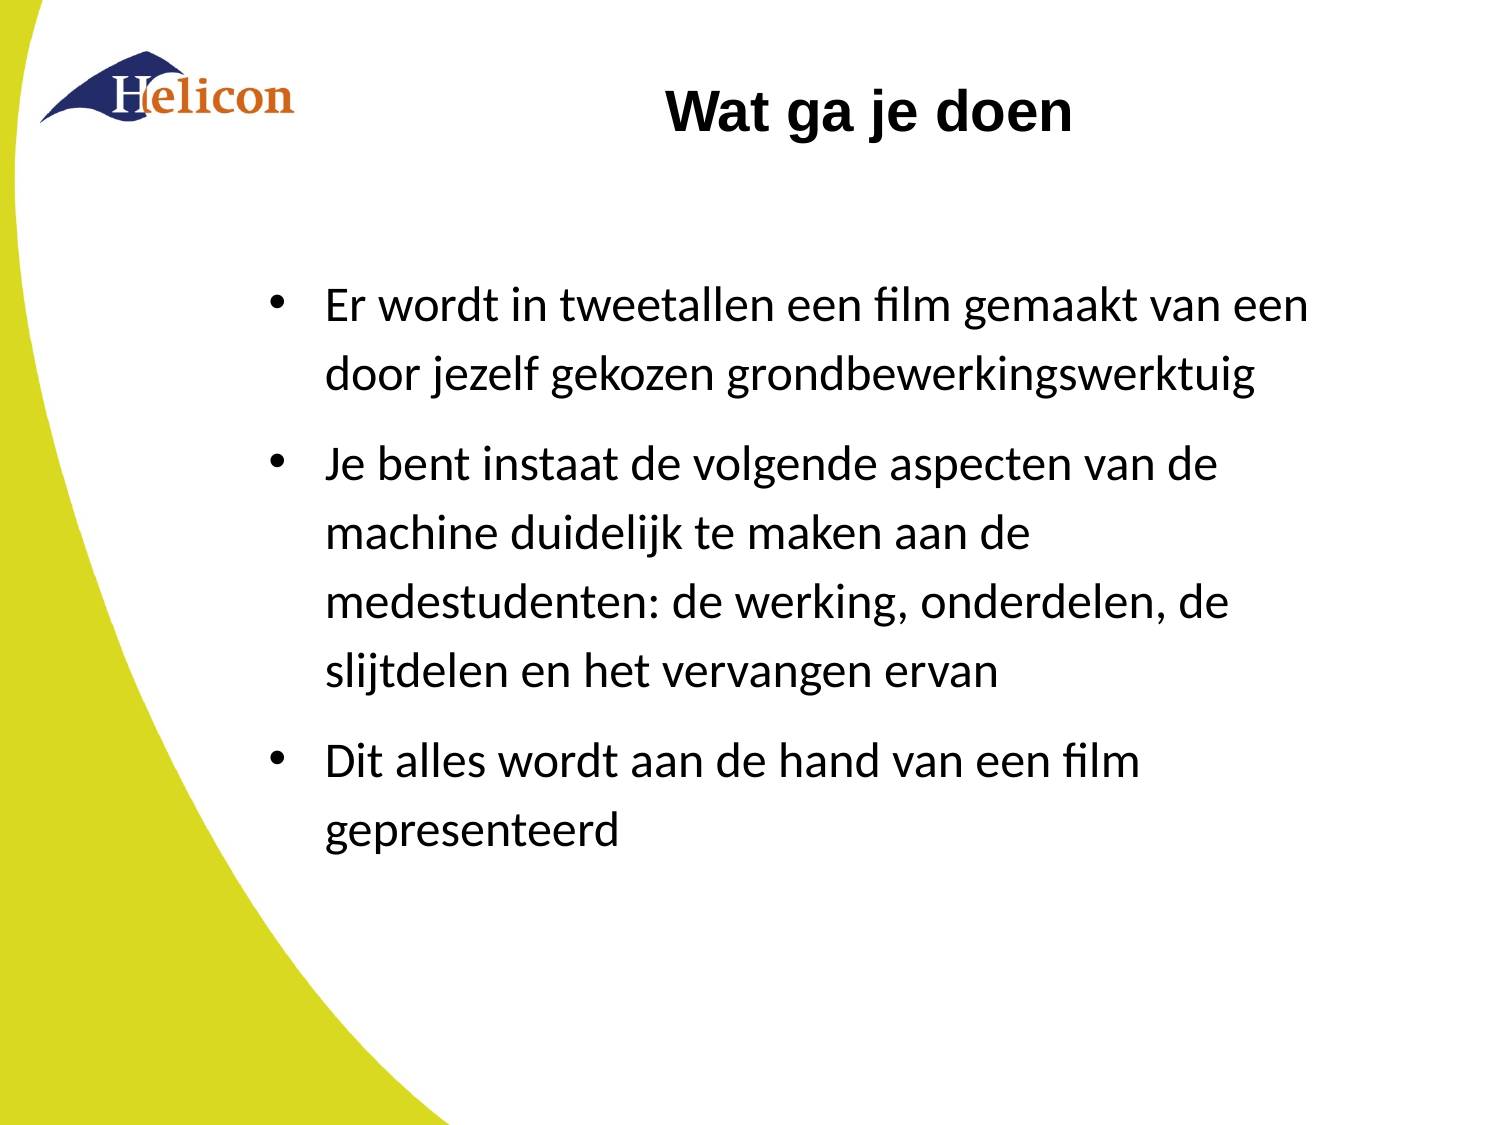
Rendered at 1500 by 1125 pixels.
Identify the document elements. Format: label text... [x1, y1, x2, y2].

picture [0, 0, 1500, 1125]
text_box Er wordt in tweetallen een film gemaakt van een door jezelf gekozen grondbewerkingswerktuig Je bent instaat de volgende aspecten van de machine duidelijk te maken aan de medestudenten: de werking, onderdelen, de slijtdelen en het vervangen ervan Dit alles wordt aan de hand van een film gepresenteerd [253, 255, 1376, 864]
title Wat ga je doen [324, 54, 1415, 161]
